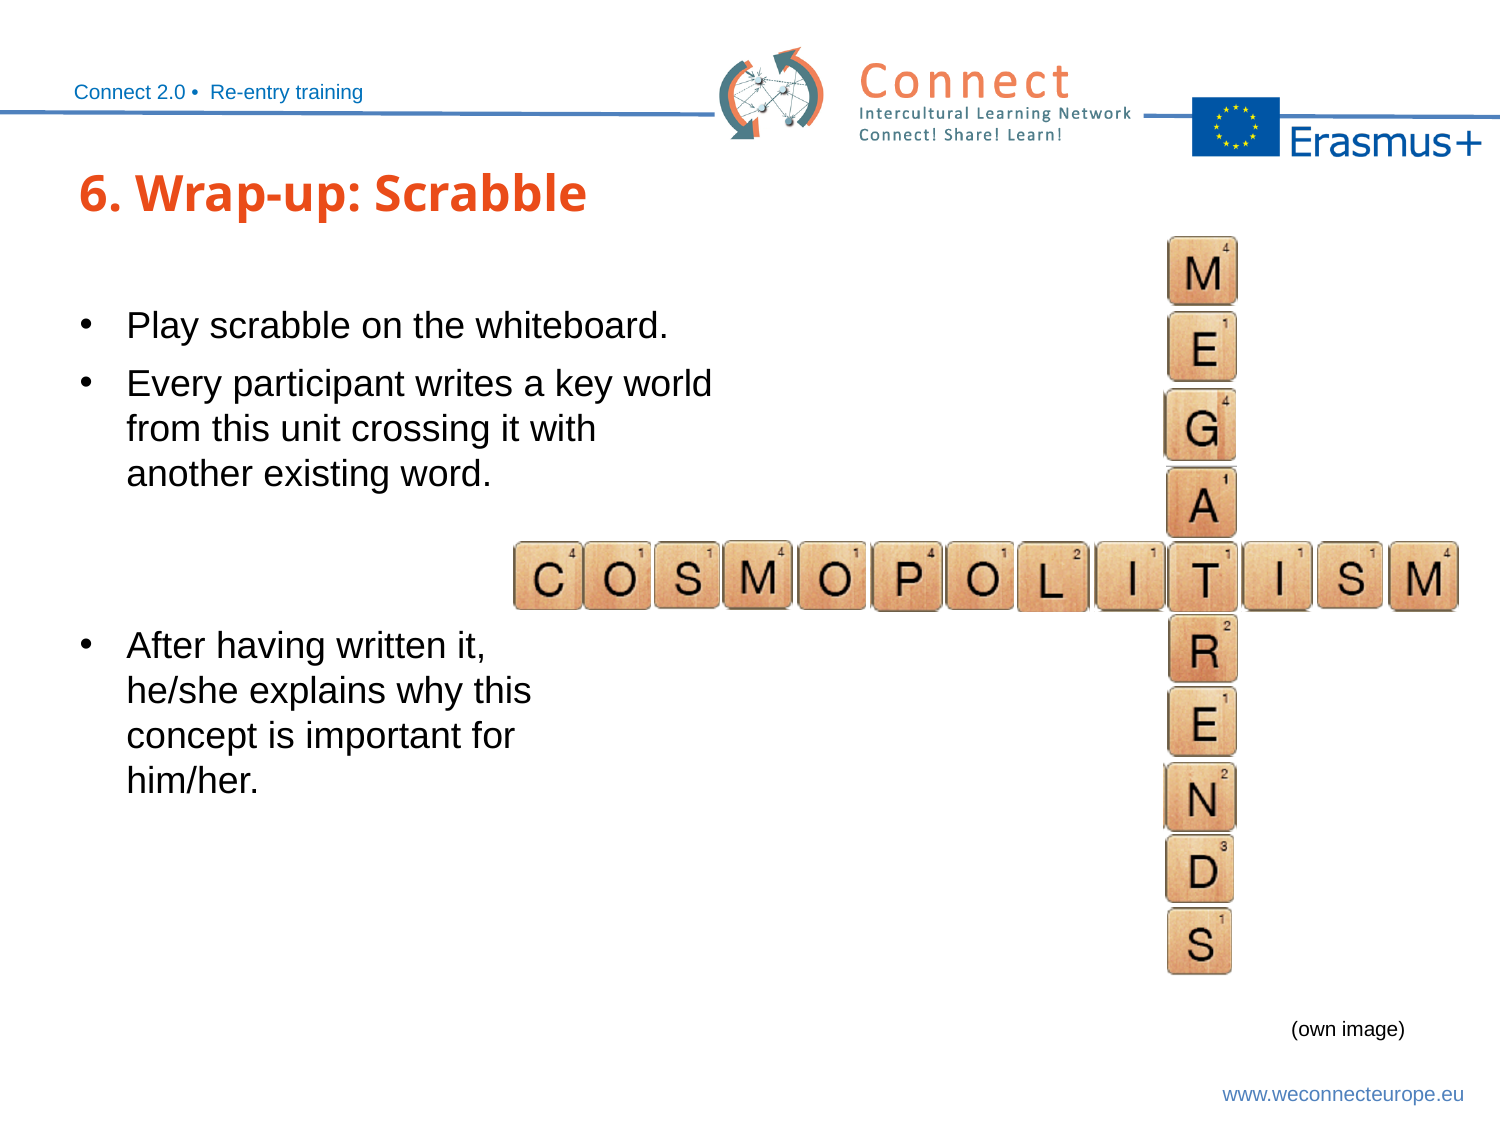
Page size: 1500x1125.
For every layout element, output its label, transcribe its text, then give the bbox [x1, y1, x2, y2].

text_box Play scrabble on the whiteboard. Every participant writes a key world from this unit crossing it with another existing word. [64, 293, 739, 502]
picture [722, 540, 794, 611]
picture [1165, 465, 1237, 538]
picture [1241, 541, 1314, 612]
text_box (own image) [1276, 1008, 1461, 1049]
picture [513, 541, 651, 611]
picture [1175, 80, 1498, 173]
picture [1164, 833, 1234, 904]
picture [1163, 762, 1237, 832]
picture [945, 541, 1014, 611]
text_box After having written it, he/she explains why this concept is important for him/her. [64, 613, 597, 809]
picture [1388, 541, 1459, 612]
picture [1163, 388, 1237, 461]
picture [1168, 613, 1238, 684]
picture [1166, 311, 1237, 382]
picture [870, 541, 943, 612]
picture [714, 42, 1144, 153]
picture [654, 541, 720, 611]
picture [1167, 541, 1239, 612]
picture [1017, 541, 1090, 612]
picture [797, 541, 867, 611]
picture [1167, 235, 1239, 306]
picture [1093, 541, 1166, 612]
picture [1317, 541, 1383, 611]
picture [1166, 686, 1237, 757]
text_box 6. Wrap-up: Scrabble [64, 153, 816, 229]
picture [1166, 907, 1233, 977]
